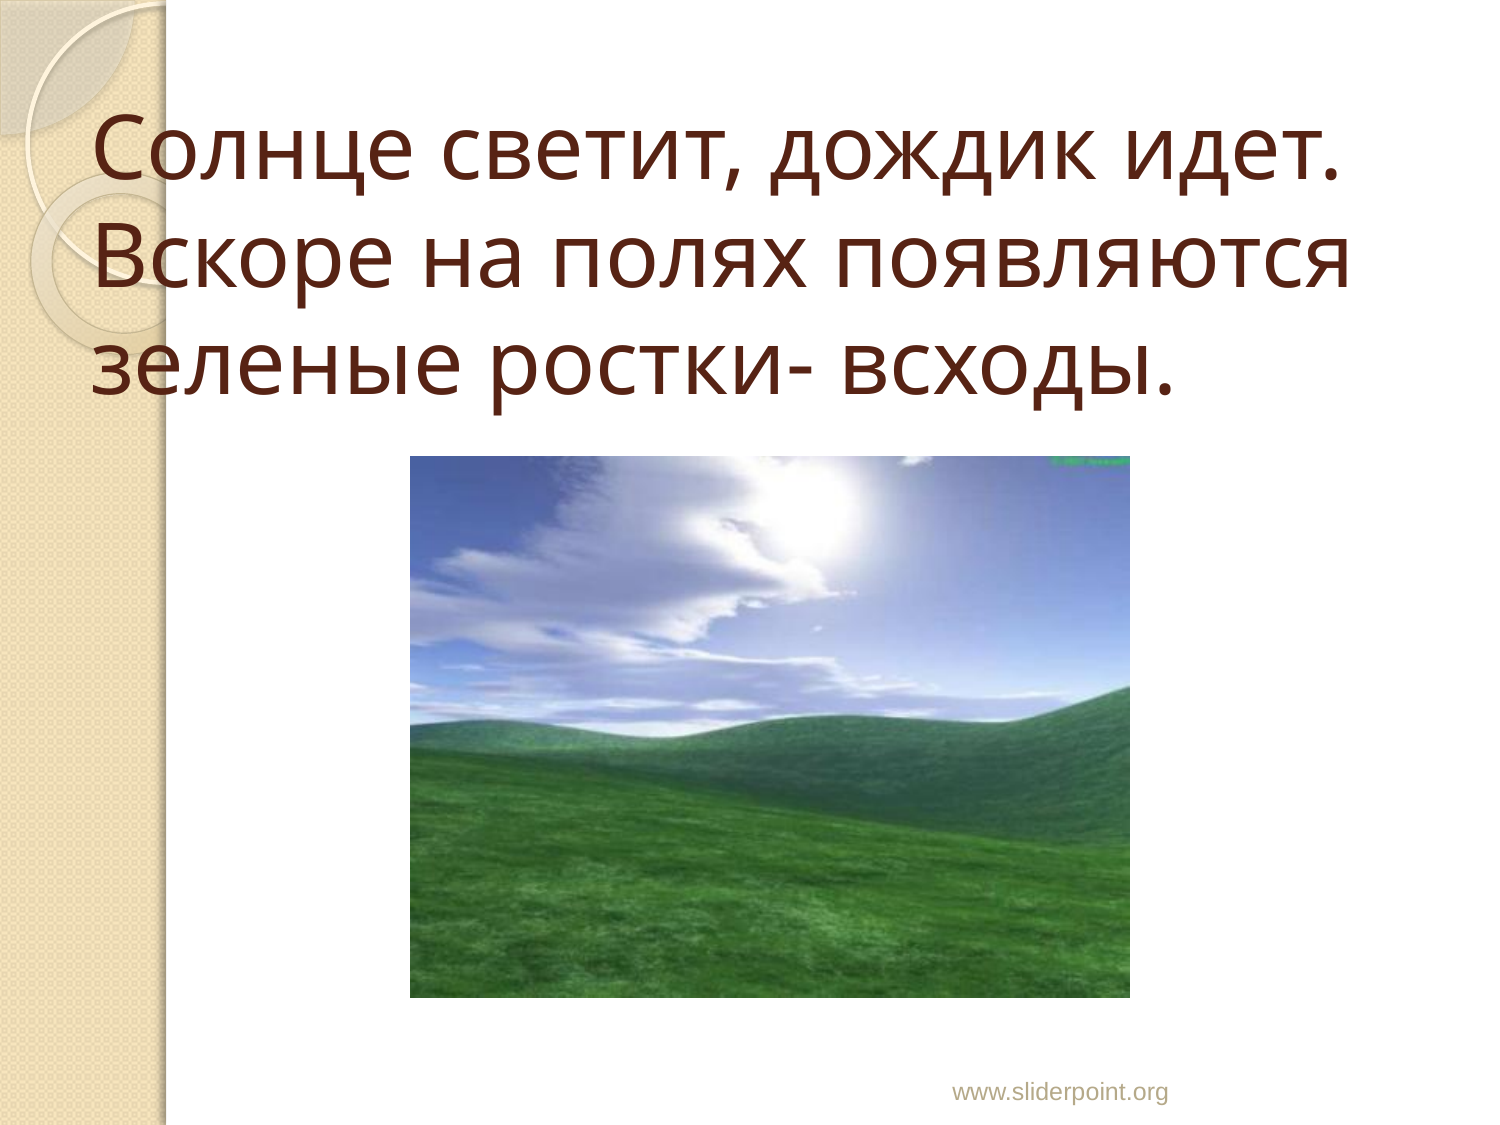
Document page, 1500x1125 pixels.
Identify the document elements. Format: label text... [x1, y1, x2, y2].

title Солнце светит, дождик идет. Вскоре на полях появляются зеленые ростки- всходы. [75, 45, 1425, 457]
picture [409, 456, 1131, 998]
footer www.sliderpoint.org [937, 1034, 1413, 1113]
